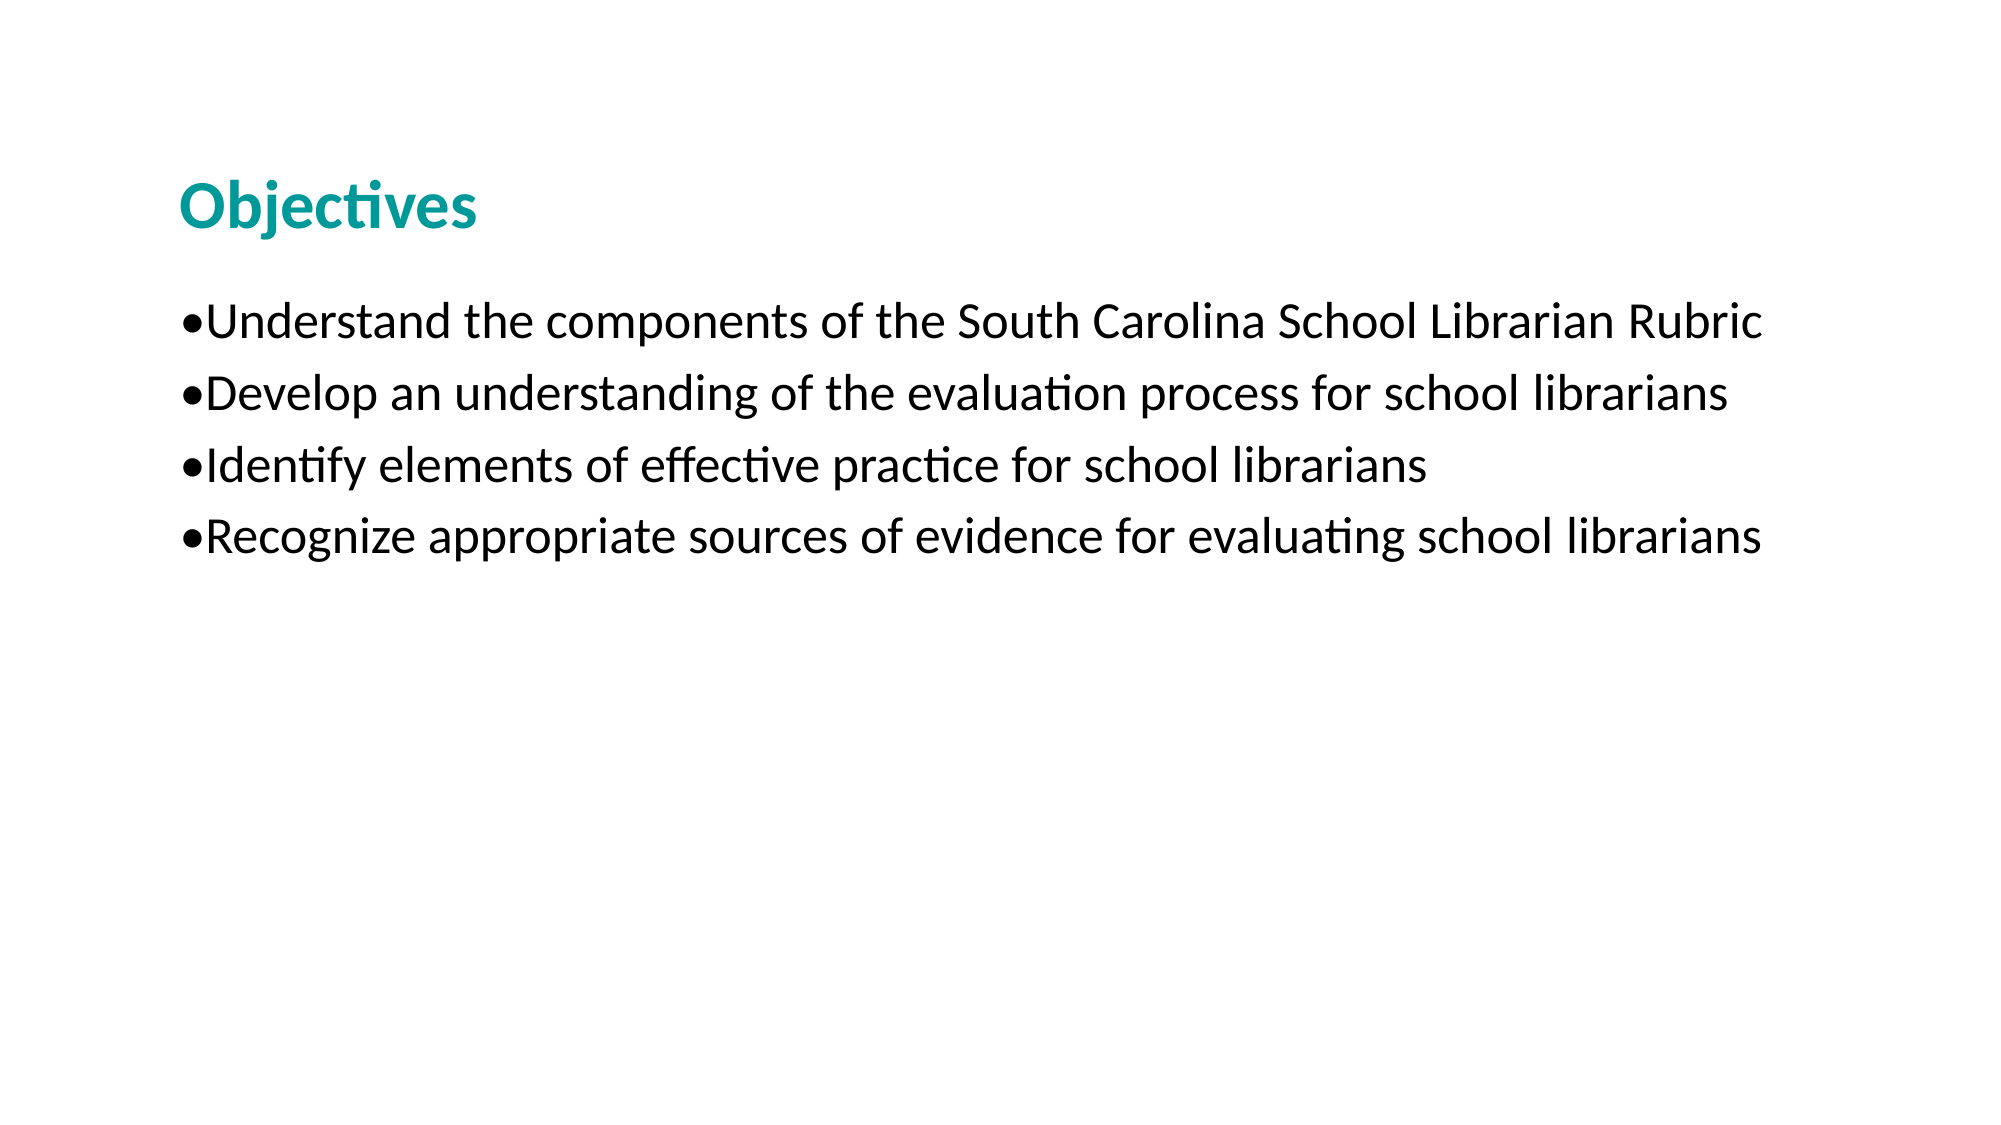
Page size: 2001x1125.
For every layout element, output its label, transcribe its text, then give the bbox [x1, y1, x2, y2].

title Objectives [179, 32, 1821, 243]
list •Understand the components of the South Carolina School Librarian Rubric •Develop an understanding of the evaluation process for school librarians •Identify elements of effective practice for school librarians •Recognize appropriate sources of evidence for evaluating school librarians [179, 293, 1821, 995]
